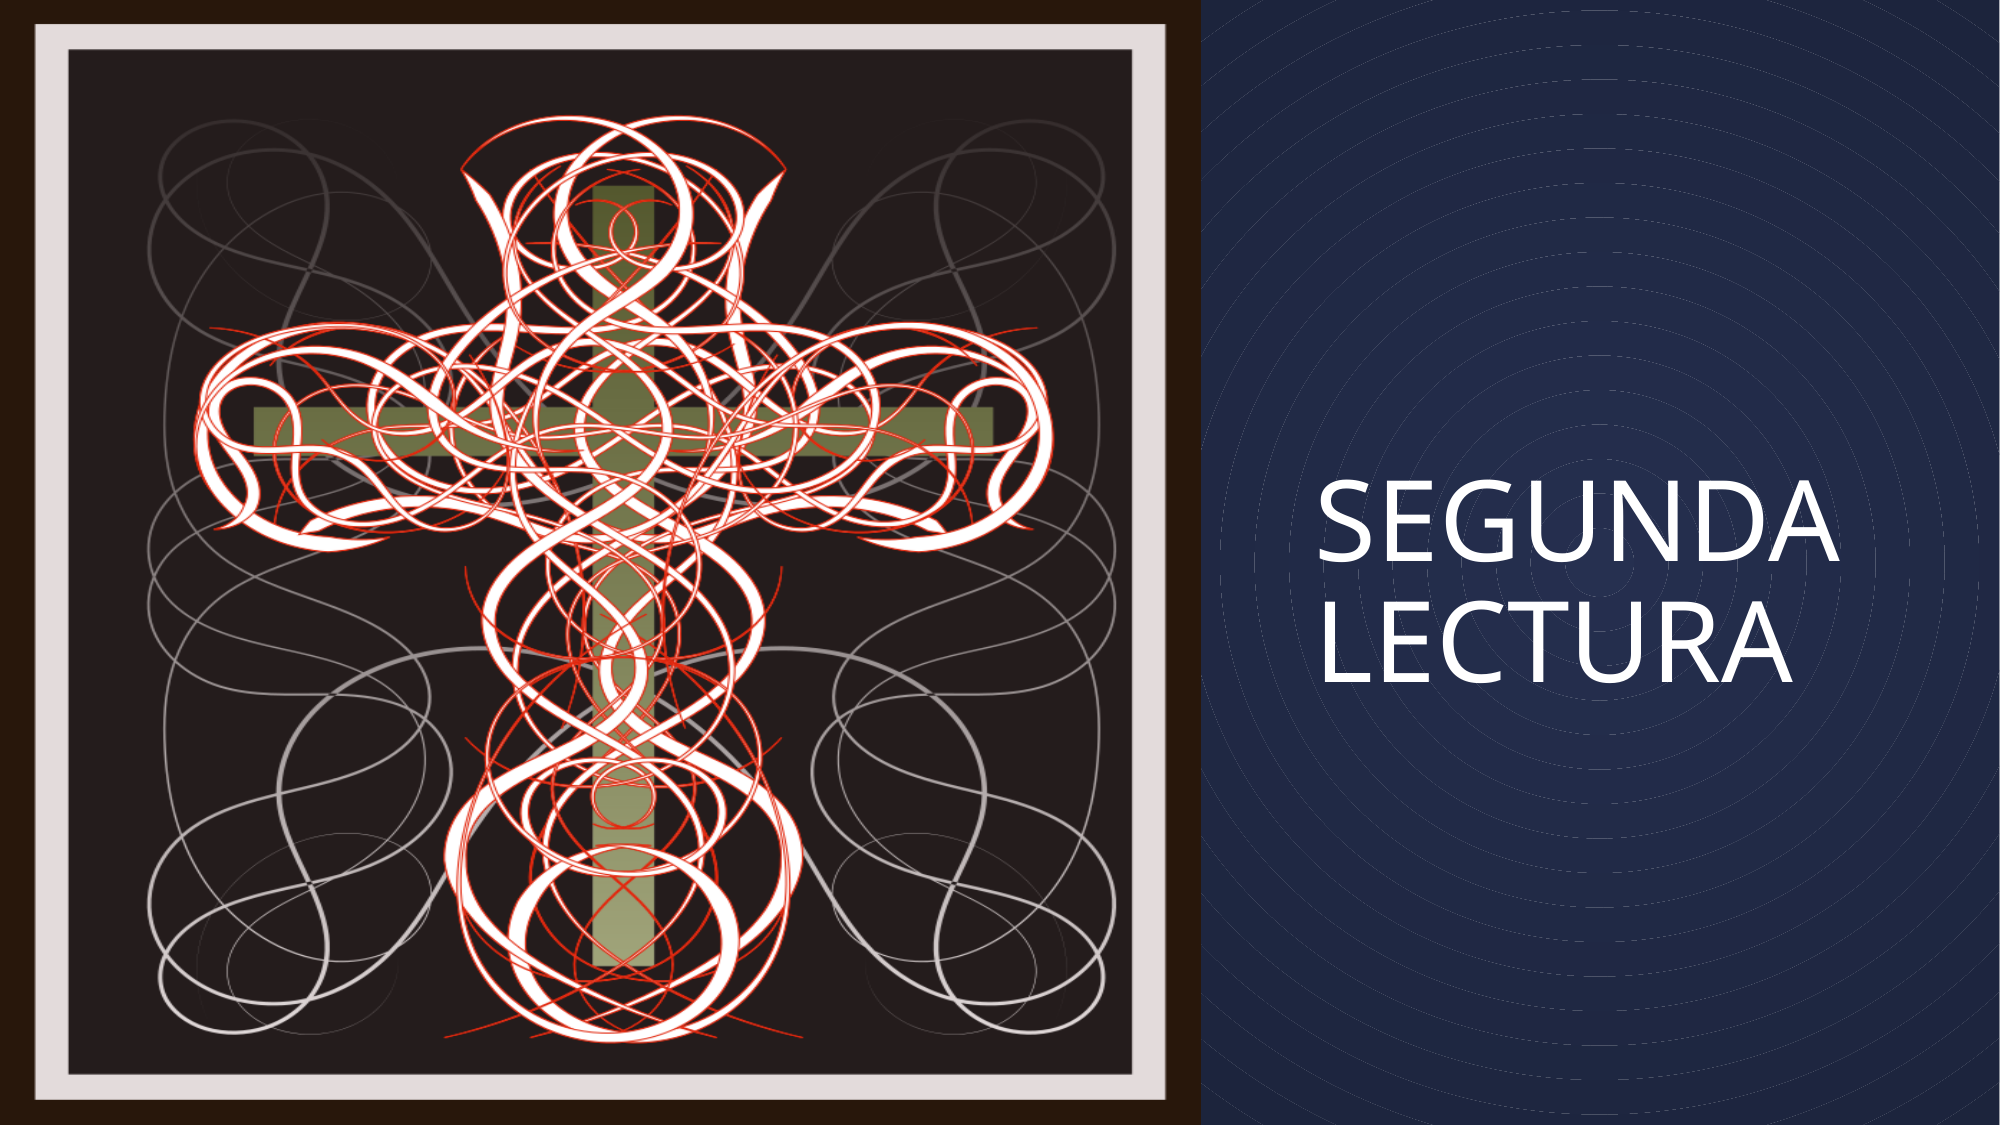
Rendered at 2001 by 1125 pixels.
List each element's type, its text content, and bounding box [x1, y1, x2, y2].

picture [0, 0, 1201, 1125]
title SEGUNDA LECTURA [1299, 387, 1898, 715]
